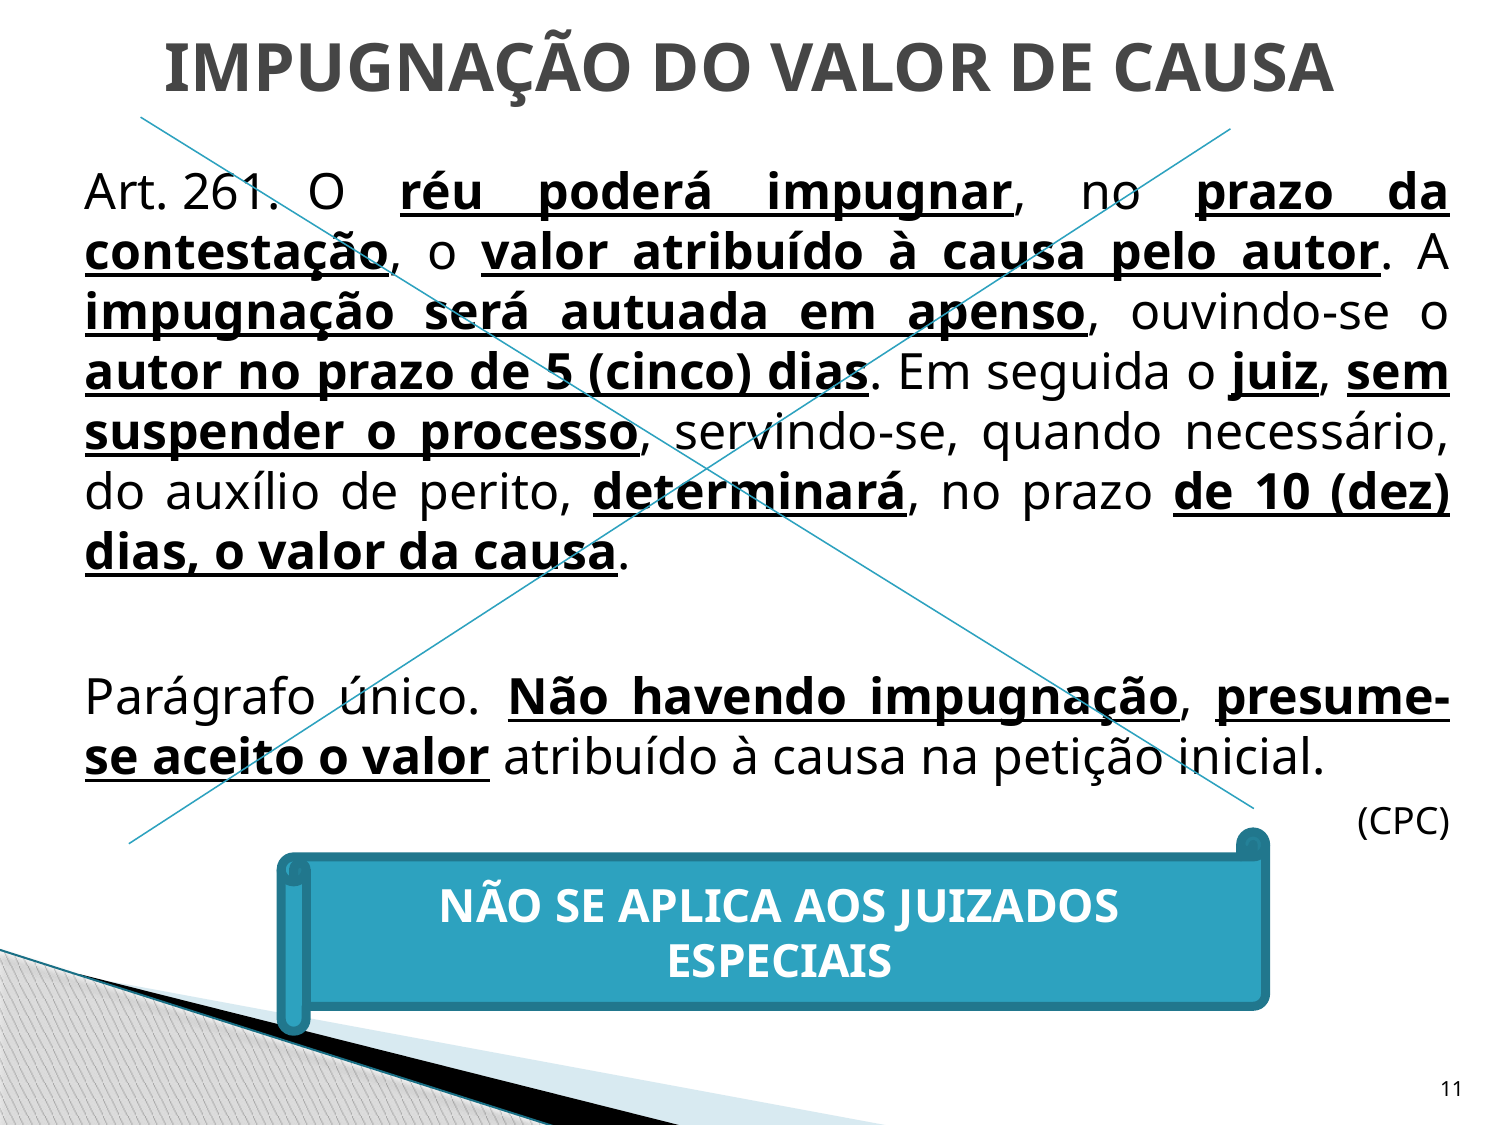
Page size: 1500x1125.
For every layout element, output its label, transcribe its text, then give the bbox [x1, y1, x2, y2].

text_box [140, 116, 1255, 809]
text_box Art. 261. O réu poderá impugnar, no prazo da contestação, o valor atribuído à causa pelo autor. A impugnação será autuada em apenso, ouvindo-se o autor no prazo de 5 (cinco) dias. Em seguida o juiz, sem suspender o processo, servindo-se, quando necessário, do auxílio de perito, determinará, no prazo de 10 (dez) dias, o valor da causa. Parágrafo único. Não havendo impugnação, presume-se aceito o valor atribuído à causa na petição inicial. (CPC) [1237, 152, 1465, 850]
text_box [128, 128, 1231, 844]
text_box Art. 261. O réu poderá impugnar, no prazo da contestação, o valor atribuído à causa pelo autor. A impugnação será autuada em apenso, ouvindo-se o autor no prazo de 5 (cinco) dias. Em seguida o juiz, sem suspender o processo, servindo-se, quando necessário, do auxílio de perito, determinará, no prazo de 10 (dez) dias, o valor da causa. Parágrafo único. Não havendo impugnação, presume-se aceito o valor atribuído à causa na petição inicial. (CPC) [70, 152, 123, 850]
title IMPUGNAÇÃO DO VALOR DE CAUSA [0, 0, 1500, 129]
slide_number 11 [1418, 1051, 1479, 1112]
text_box NÃO SE APLICA AOS JUIZADOS ESPECIAIS [276, 827, 1271, 1036]
